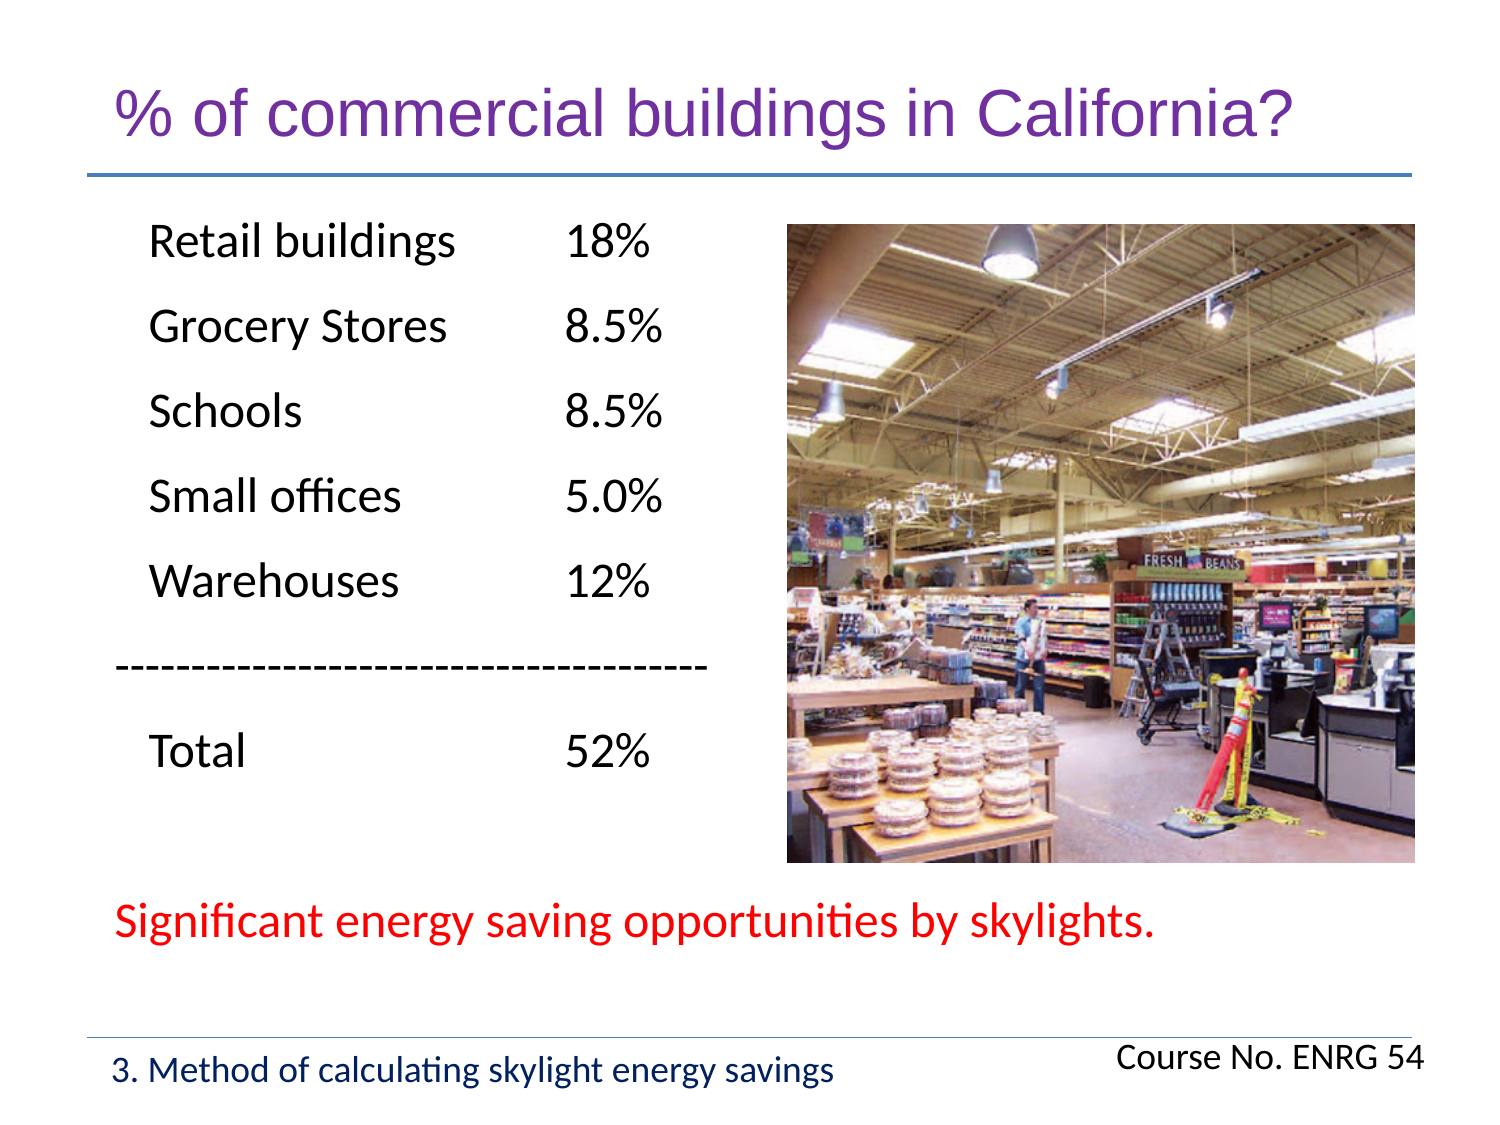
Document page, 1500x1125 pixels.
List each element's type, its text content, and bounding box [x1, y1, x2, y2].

text_box % of commercial buildings in California? [99, 62, 1375, 158]
text_box Course No. ENRG 54 [1101, 1024, 1441, 1085]
picture [787, 224, 1415, 863]
text_box Retail buildings 18% Grocery Stores 8.5% Schools 8.5% Small offices 5.0% Warehouses 12% --------------------------------------- Total 52% Significant energy saving opportunities by skylights. [99, 199, 1363, 955]
text_box 3. Method of calculating skylight energy savings [96, 1046, 851, 1098]
